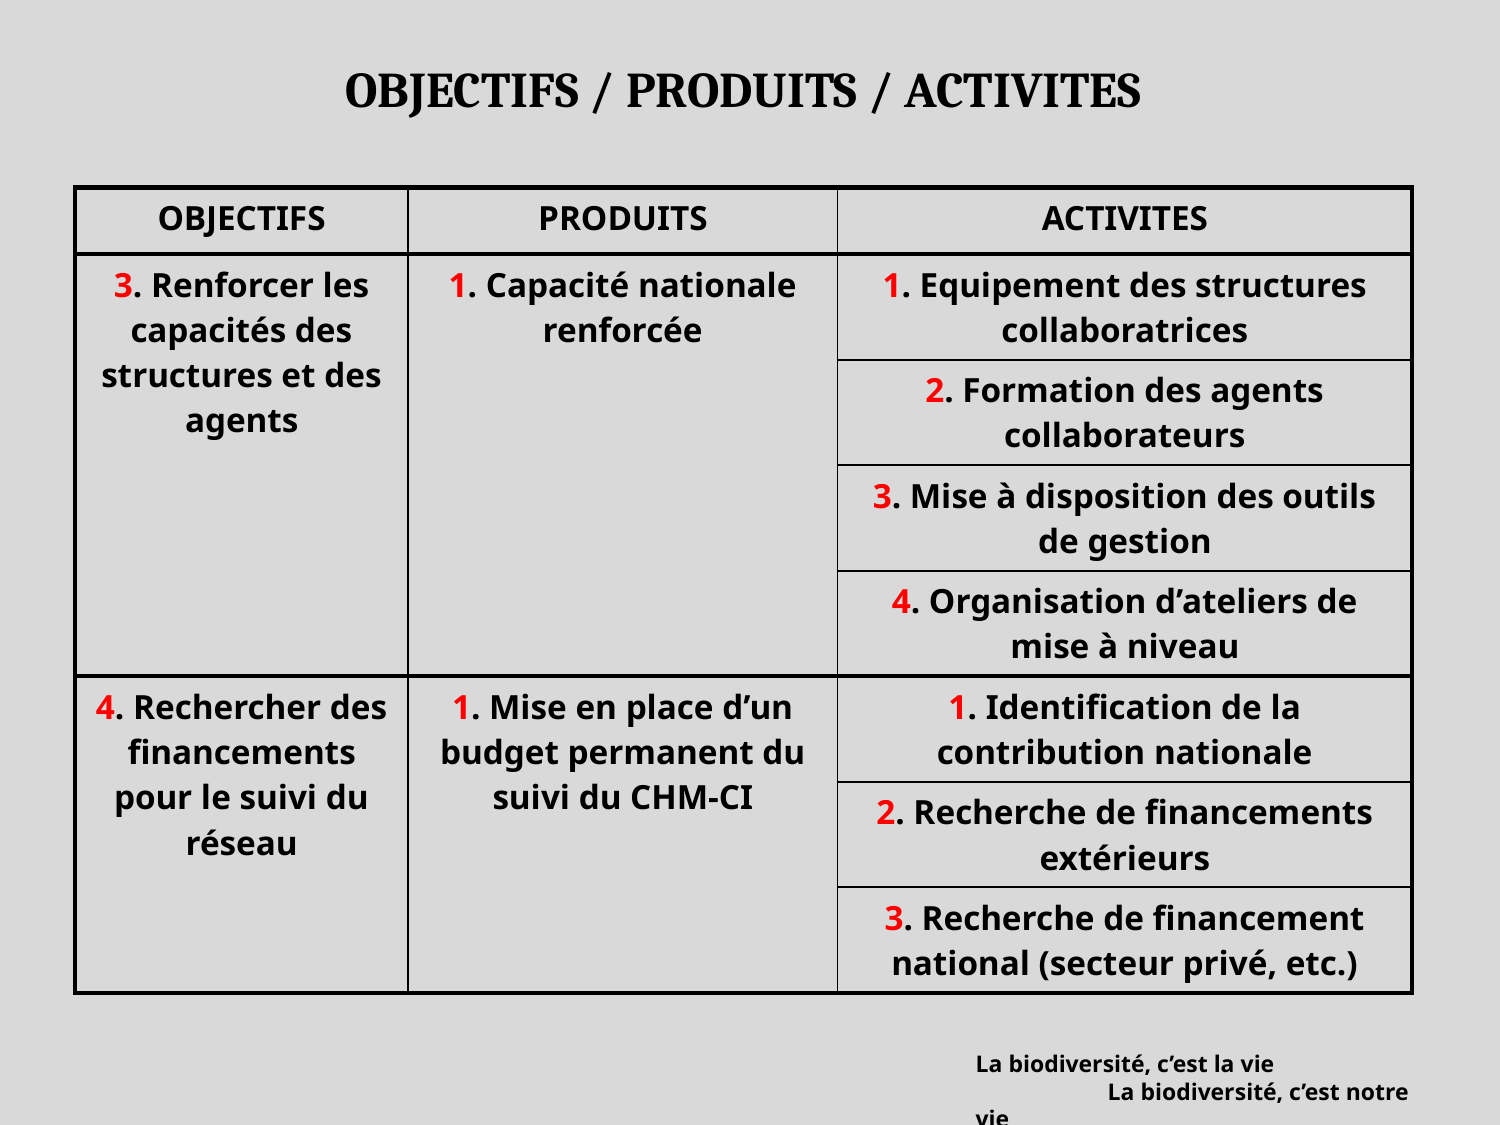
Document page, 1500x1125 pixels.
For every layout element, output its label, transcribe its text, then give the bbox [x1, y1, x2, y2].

table_cell 2. Formation des agents collaborateurs [838, 361, 1410, 464]
table_cell 3. Mise à disposition des outils de gestion [838, 466, 1410, 570]
text_box Objectifs / PRODUITS / ACTIVITES [62, 49, 1425, 125]
table_cell 4. Organisation d’ateliers de mise à niveau [838, 572, 1410, 674]
table_header ACTIVITES [838, 190, 1410, 252]
table_cell 1. Mise en place d’un budget permanent du suivi du CHM-CI [409, 678, 837, 991]
table_cell 1. Capacité nationale renforcée [409, 256, 837, 674]
table_cell 1. Equipement des structures collaboratrices [838, 256, 1410, 359]
table_header PRODUITS [409, 190, 837, 252]
text_box La biodiversité, c’est la vie La biodiversité, c’est notre vie [960, 1042, 1430, 1125]
table_cell 3. Renforcer les capacités des structures et des agents [77, 256, 407, 674]
table_cell 3. Recherche de financement national (secteur privé, etc.) [838, 888, 1410, 991]
table_header OBJECTIFS [77, 190, 407, 252]
table_cell 2. Recherche de financements extérieurs [838, 783, 1410, 886]
table_cell 1. Identification de la contribution nationale [838, 678, 1410, 781]
table_cell 4. Rechercher des financements pour le suivi du réseau [77, 678, 407, 991]
